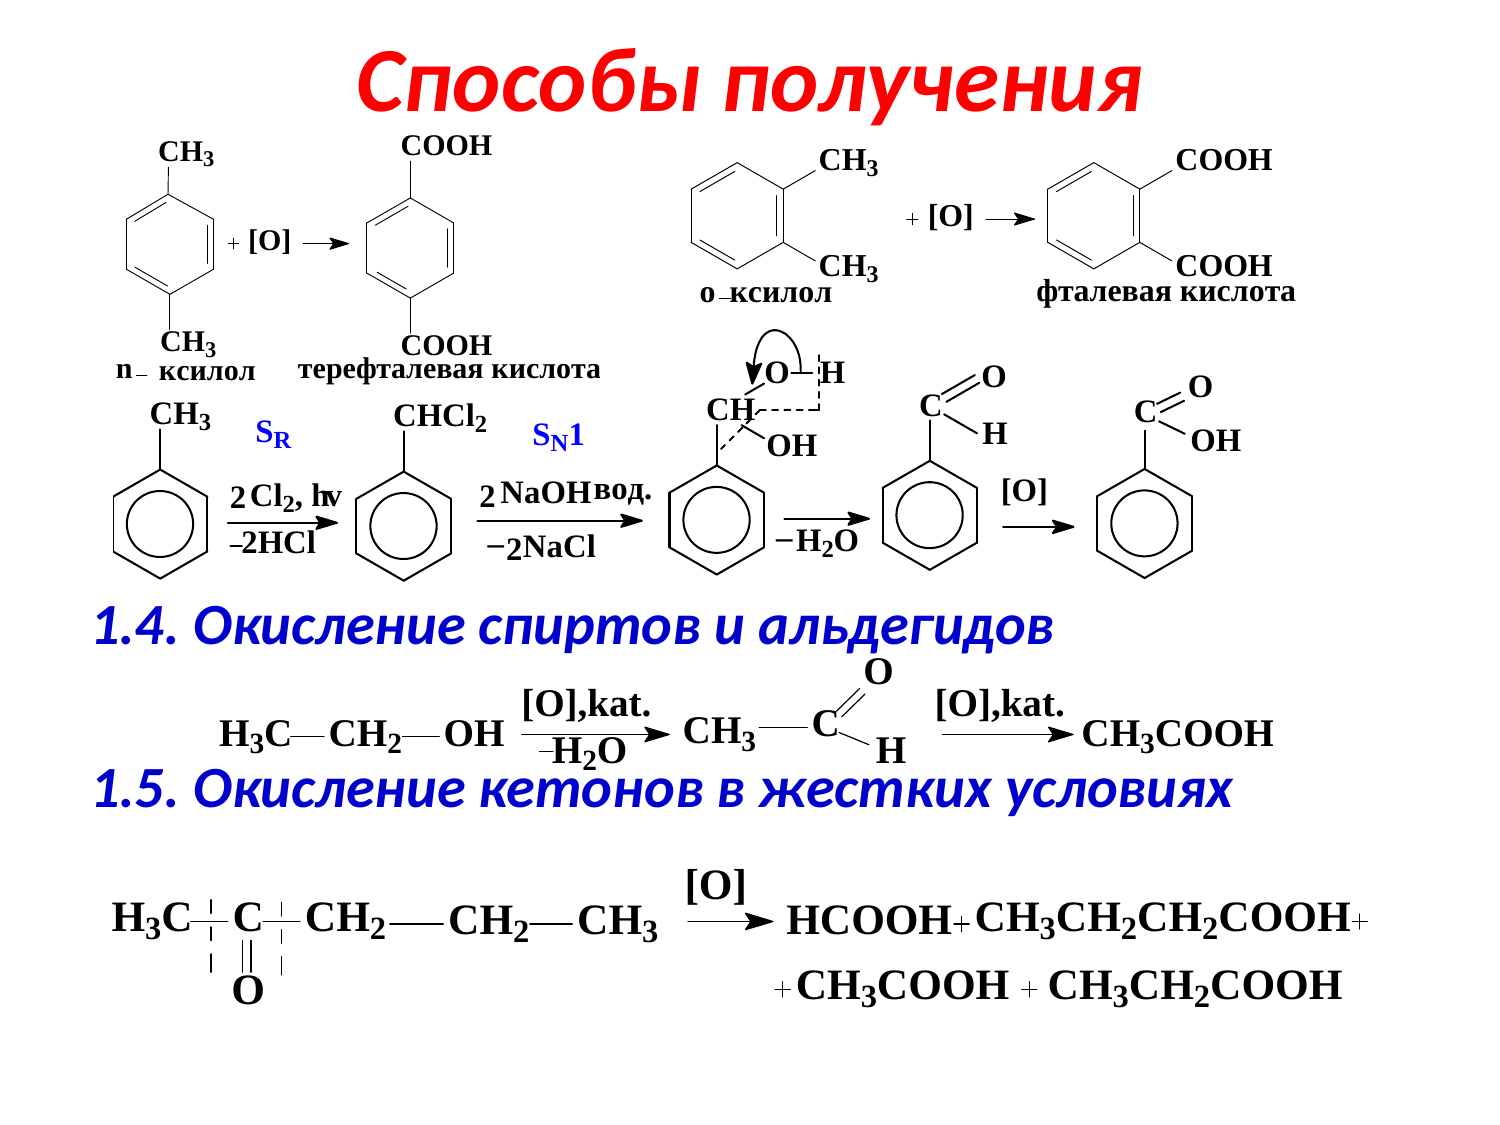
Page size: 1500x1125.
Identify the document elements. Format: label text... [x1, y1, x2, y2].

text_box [112, 321, 1241, 583]
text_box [115, 130, 601, 320]
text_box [684, 145, 1297, 313]
text_box Способы получения [74, 12, 1425, 138]
list 1.4. Окисление спиртов и альдегидов 1.5. Окисление кетонов в жестких условиях [74, 113, 1426, 1107]
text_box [218, 653, 1273, 784]
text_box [110, 864, 1377, 1022]
